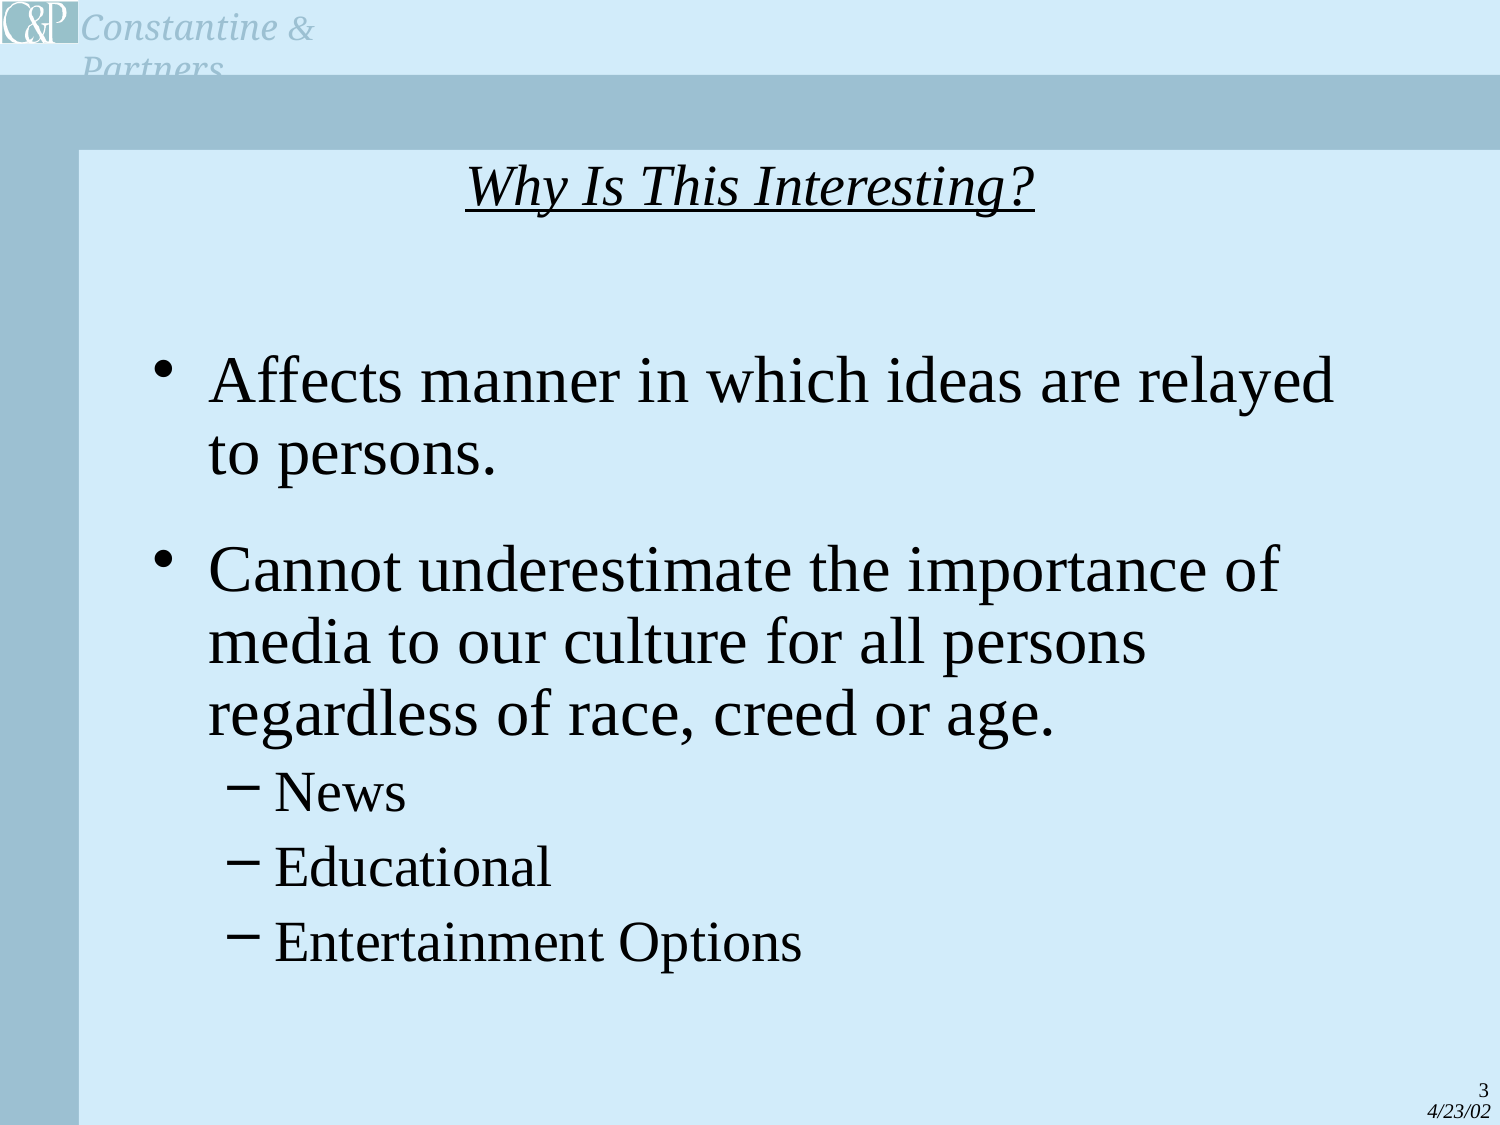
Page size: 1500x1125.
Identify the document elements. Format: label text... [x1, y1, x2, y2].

text_box Why Is This Interesting? [112, 139, 1388, 225]
list Affects manner in which ideas are relayed to persons. Cannot underestimate the importance of media to our culture for all persons regardless of race, creed or age. News Educational Entertainment Options [137, 337, 1413, 1013]
